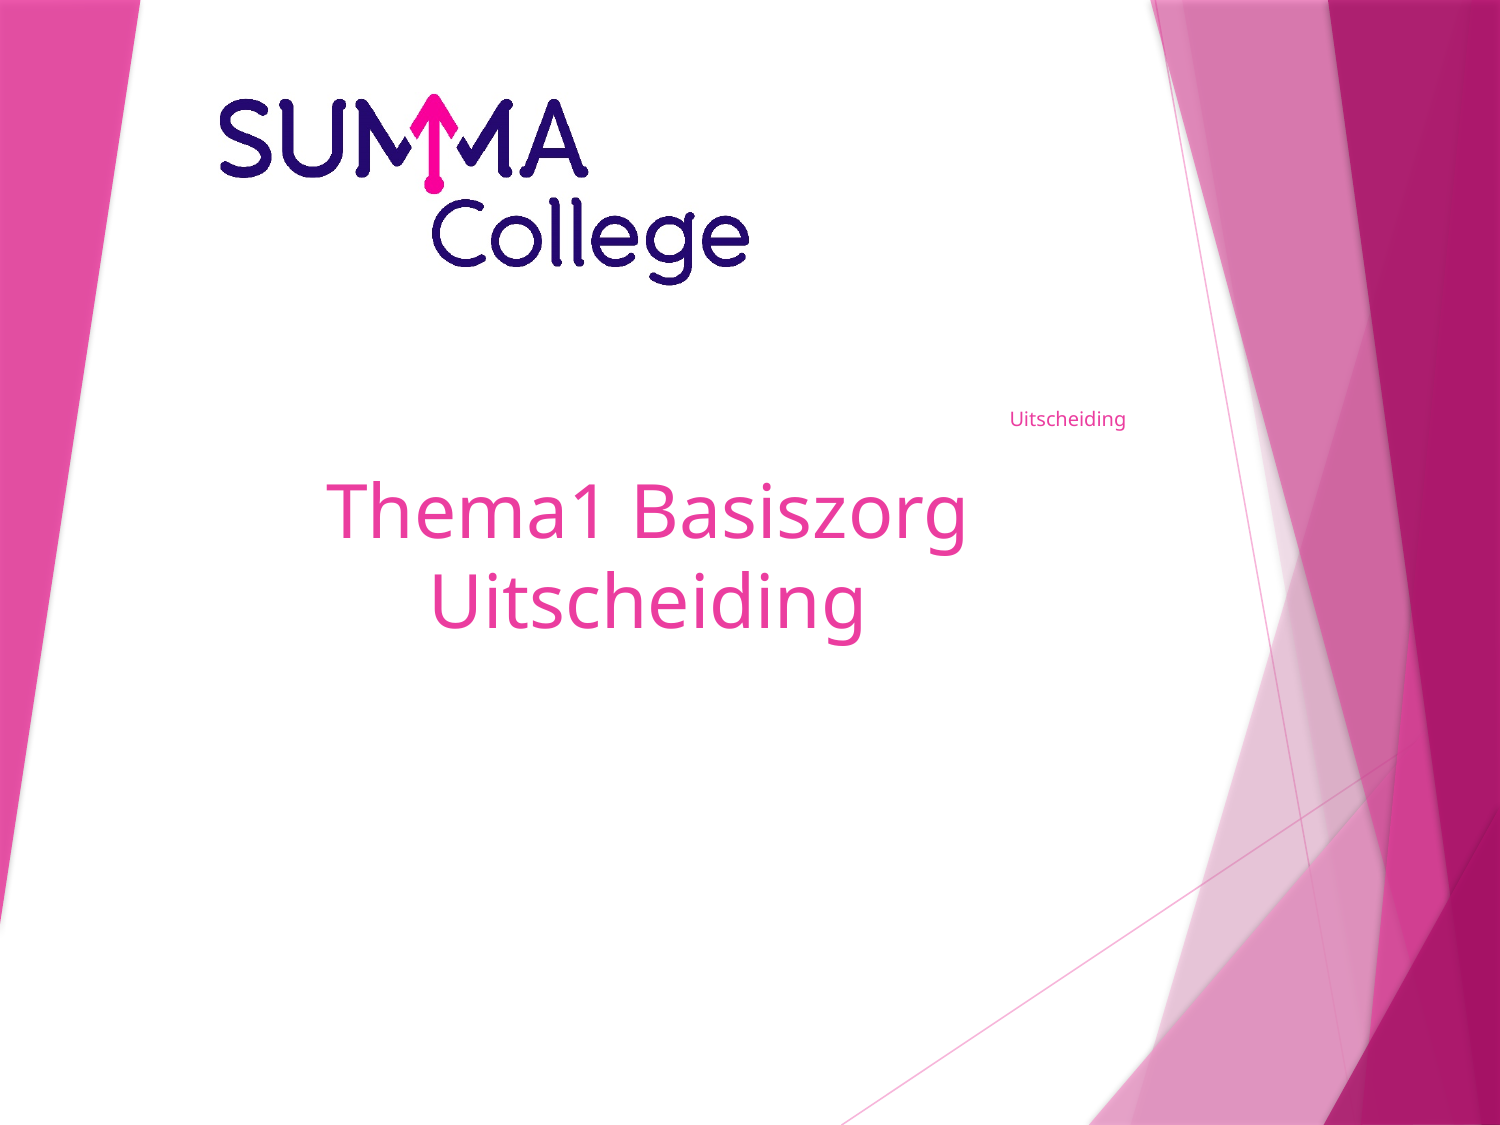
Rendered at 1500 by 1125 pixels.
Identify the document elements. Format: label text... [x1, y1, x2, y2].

text_box Thema1 Basiszorg Uitscheiding [218, 456, 1078, 651]
picture [217, 92, 751, 286]
title Uitscheiding [185, 394, 1142, 665]
